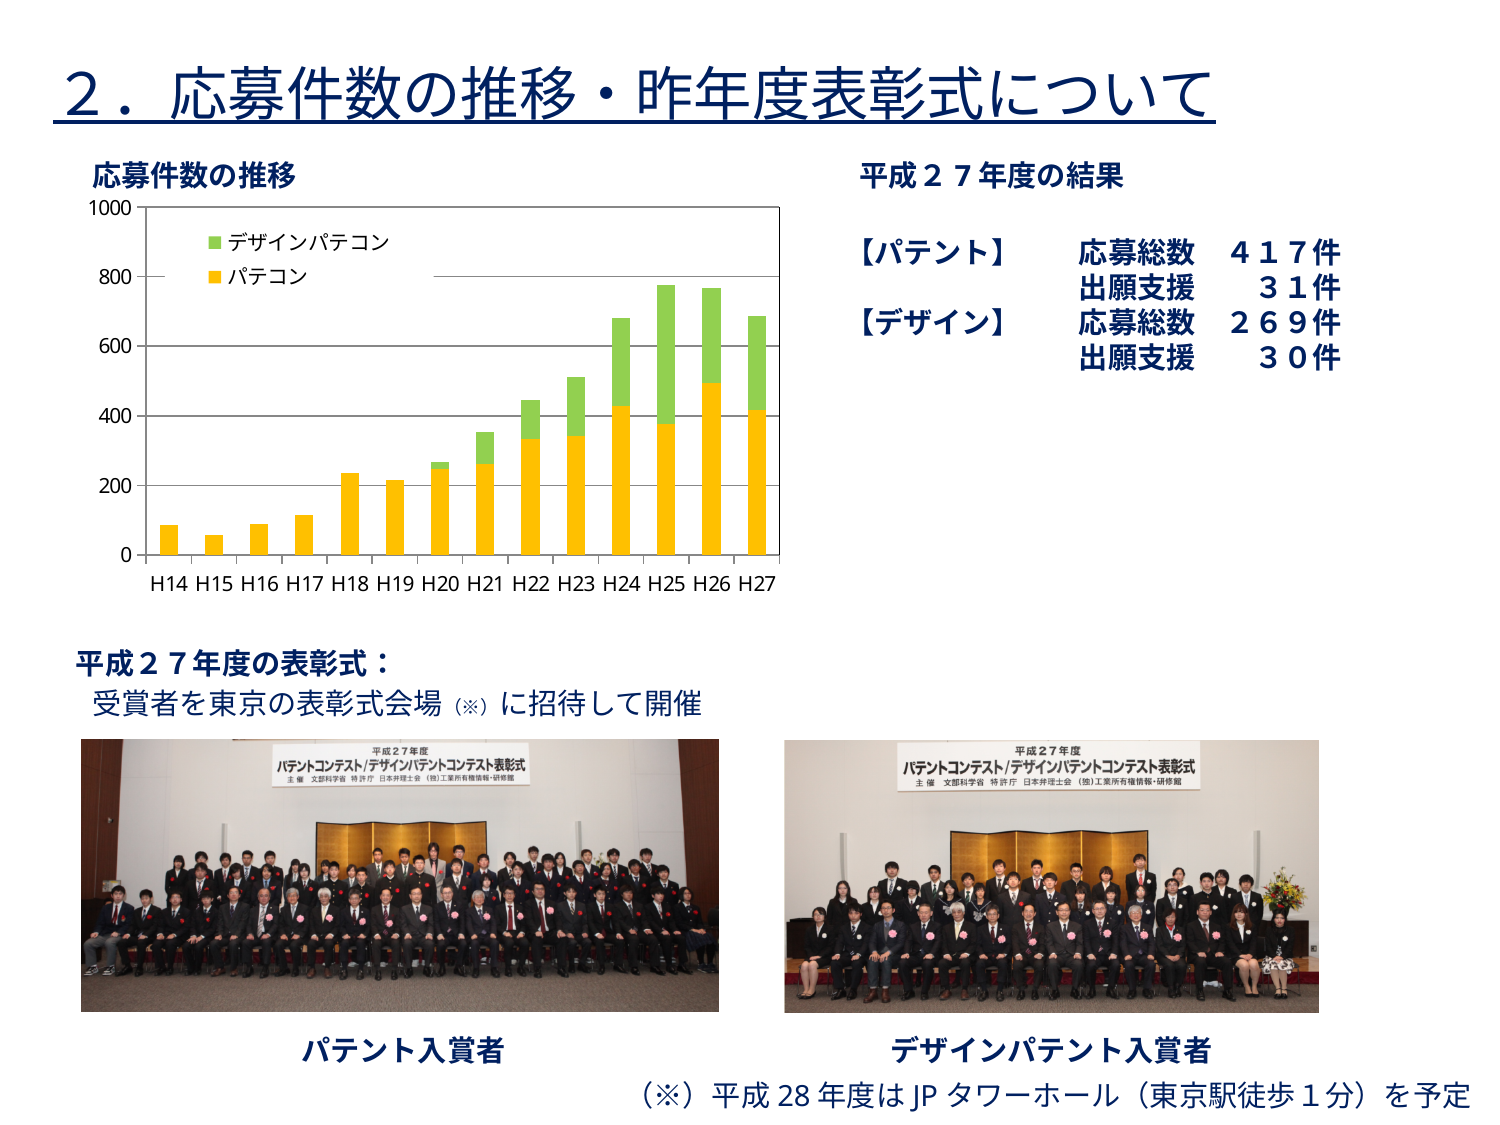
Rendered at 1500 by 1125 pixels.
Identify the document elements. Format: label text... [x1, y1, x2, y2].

text_box 平成２７年度の表彰式： [30, 637, 443, 688]
text_box 応募件数の推移 [77, 150, 544, 184]
text_box （※）平成28年度はJPタワーホール（東京駅徒歩１分）を予定 [609, 1070, 1496, 1121]
text_box 平成２7年度の結果 [845, 150, 1257, 200]
text_box デザインパテント入賞者 [845, 1024, 1258, 1070]
picture [784, 740, 1319, 1013]
text_box 受賞者を東京の表彰式会場（※）に招待して開催 [77, 678, 883, 728]
text_box 【パテント】 応募総数 ４１７件 出願支援 ３１件 【デザイン】 応募総数 ２６９件 出願支援 ３０件 [833, 226, 1357, 382]
picture [80, 739, 719, 1012]
chart [76, 185, 828, 638]
text_box パテント入賞者 [197, 1024, 610, 1075]
title ２．応募件数の推移・昨年度表彰式について [38, 40, 1434, 145]
